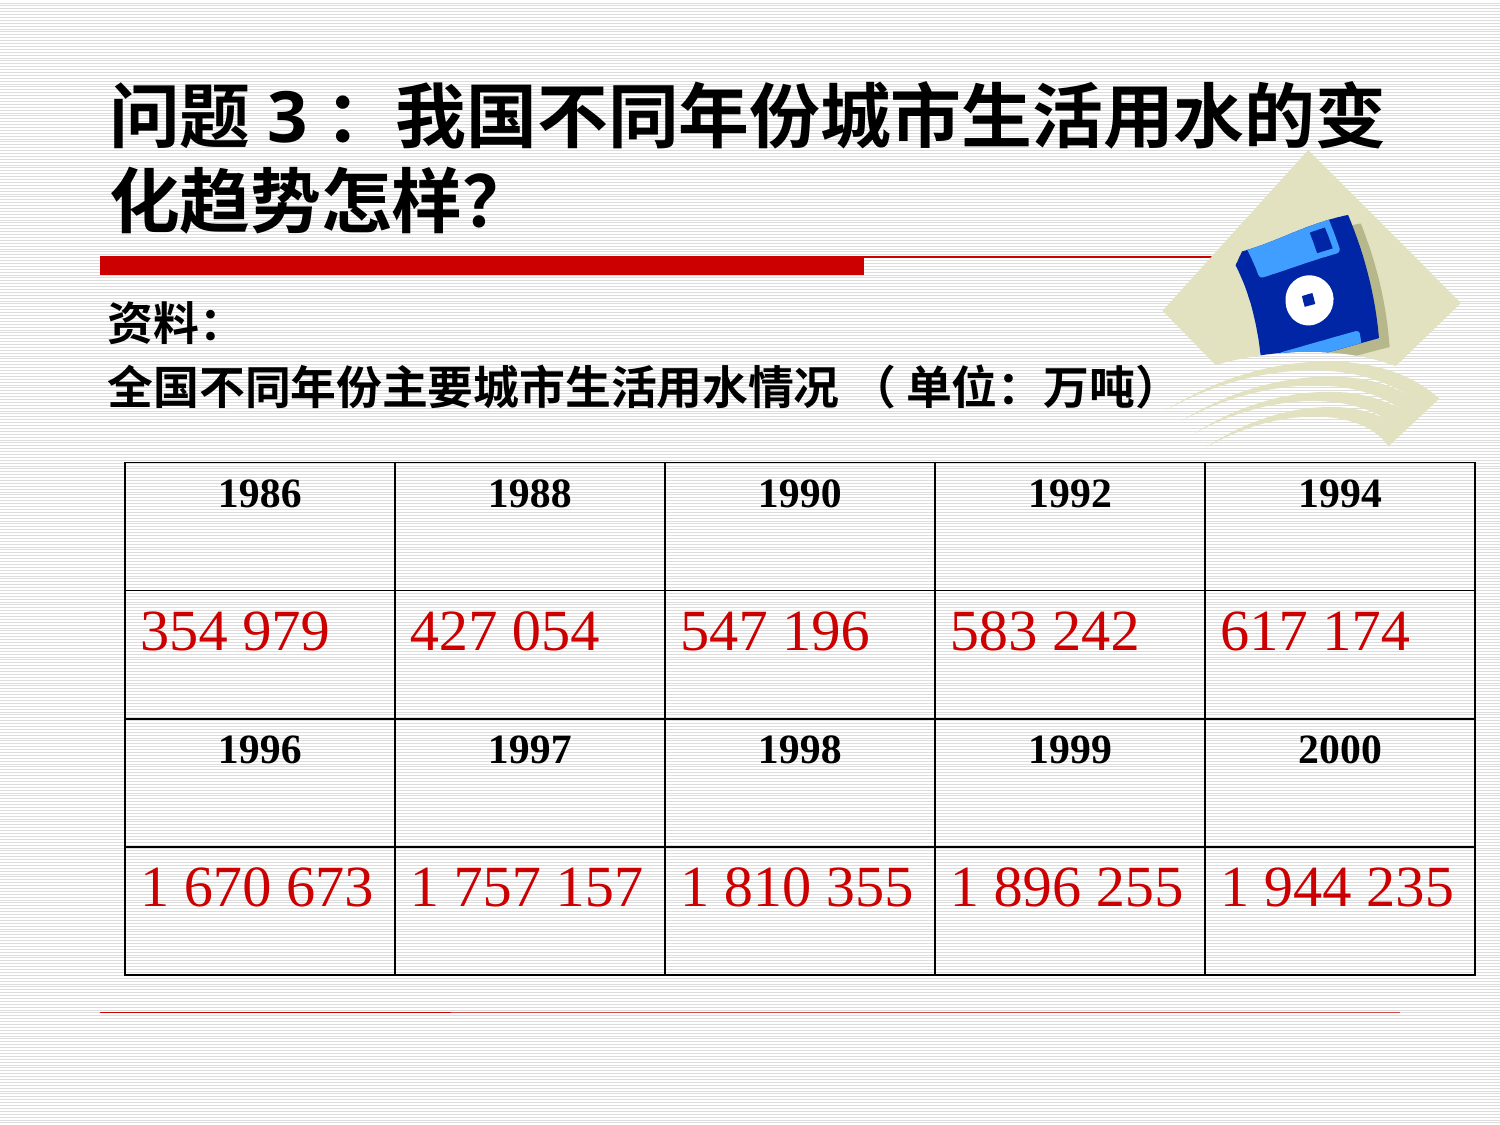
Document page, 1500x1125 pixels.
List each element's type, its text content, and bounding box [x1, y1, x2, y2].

table_cell 1997 [396, 720, 664, 846]
table_cell 1998 [666, 720, 934, 846]
picture [1162, 149, 1462, 448]
title 问题3：我国不同年份城市生活用水的变化趋势怎样？ [94, 50, 1407, 250]
table_header 1994 [1206, 463, 1474, 590]
table_cell 617 174 [1206, 591, 1474, 718]
list 资料： 全国不同年份主要城市生活用水情况 （ 单位：万吨） [92, 287, 1350, 463]
table_cell 1 810 355 [666, 848, 934, 974]
table_cell 1 944 235 [1206, 848, 1474, 974]
table_cell 1996 [126, 720, 394, 846]
table_cell 1 896 255 [936, 848, 1204, 974]
table_cell 2000 [1206, 720, 1474, 846]
table_header 1988 [396, 463, 664, 590]
table_cell 1 757 157 [396, 848, 664, 974]
table_header 1986 [126, 463, 394, 590]
table_header 1990 [666, 463, 934, 590]
table_cell 427 054 [396, 591, 664, 718]
table_cell 583 242 [936, 591, 1204, 718]
table_cell 1999 [936, 720, 1204, 846]
table_header 1992 [936, 463, 1204, 590]
table_cell 1 670 673 [126, 848, 394, 974]
table_cell 547 196 [666, 591, 934, 718]
table_cell 354 979 [126, 591, 394, 718]
